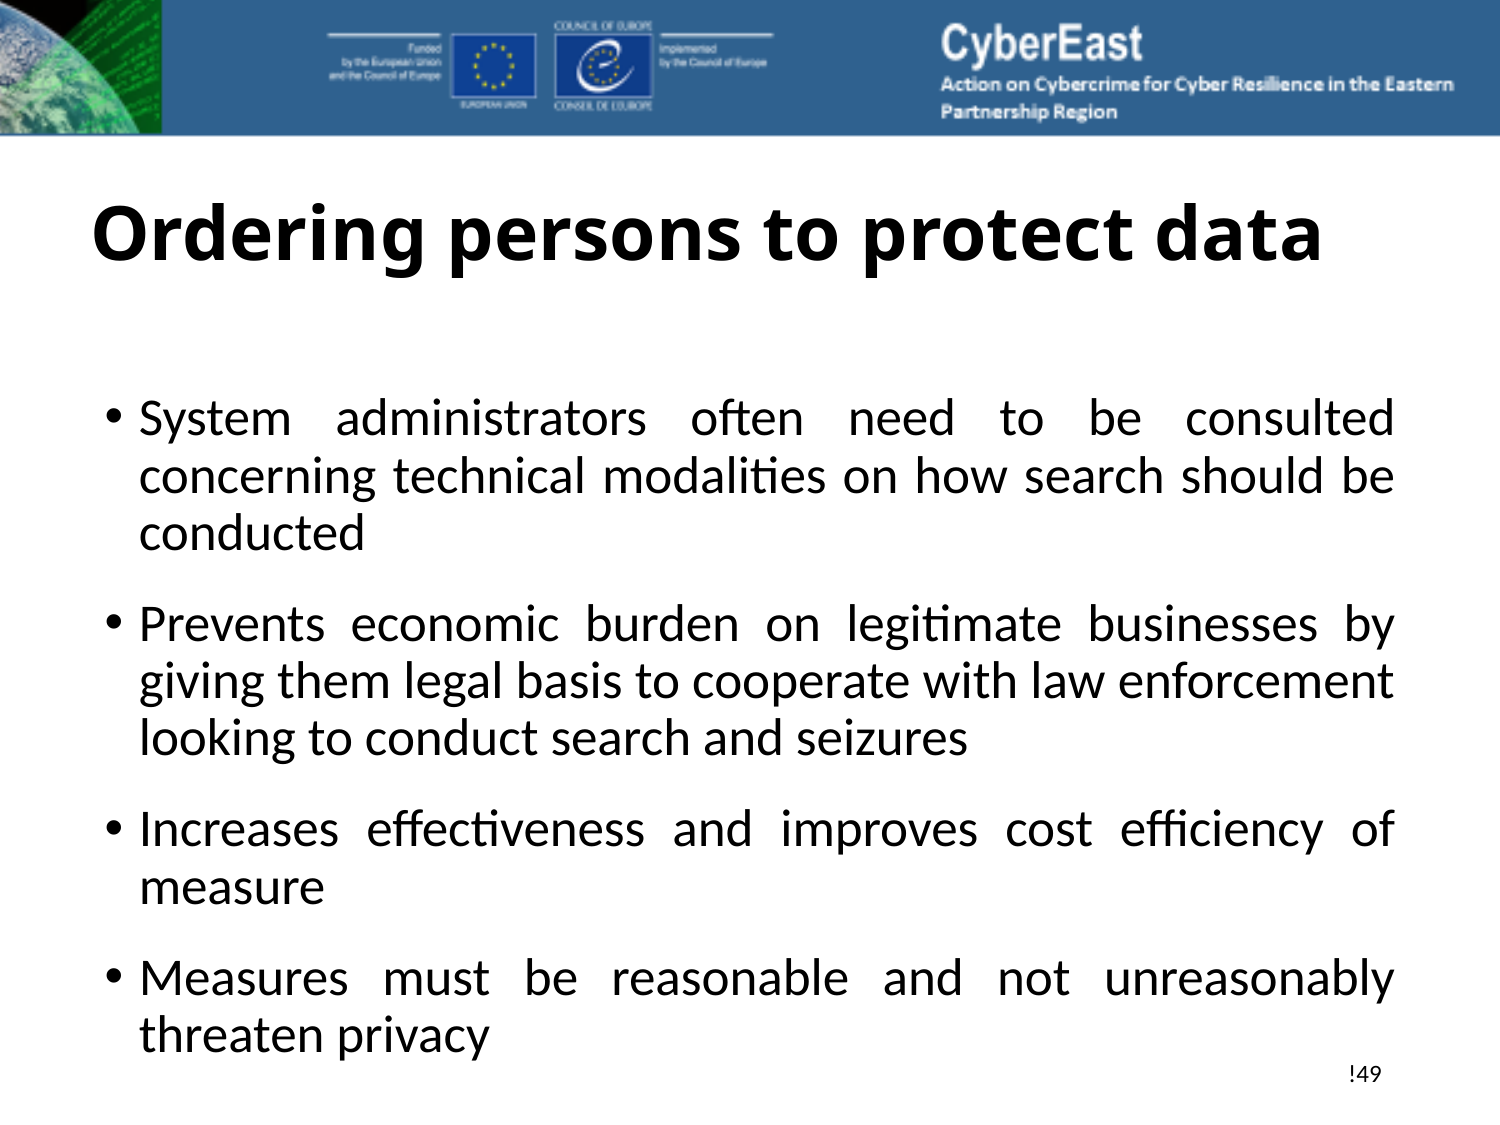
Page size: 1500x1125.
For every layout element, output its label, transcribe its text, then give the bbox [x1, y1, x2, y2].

picture [0, 0, 1500, 1125]
slide_number !49 [1059, 1042, 1397, 1103]
title Ordering persons to protect data [75, 142, 1425, 331]
list System administrators often need to be consulted concerning technical modalities on how search should be conducted Prevents economic burden on legitimate businesses by giving them legal basis to cooperate with law enforcement looking to conduct search and seizures Increases effectiveness and improves cost efficiency of measure Measures must be reasonable and not unreasonably threaten privacy [89, 382, 1411, 1073]
